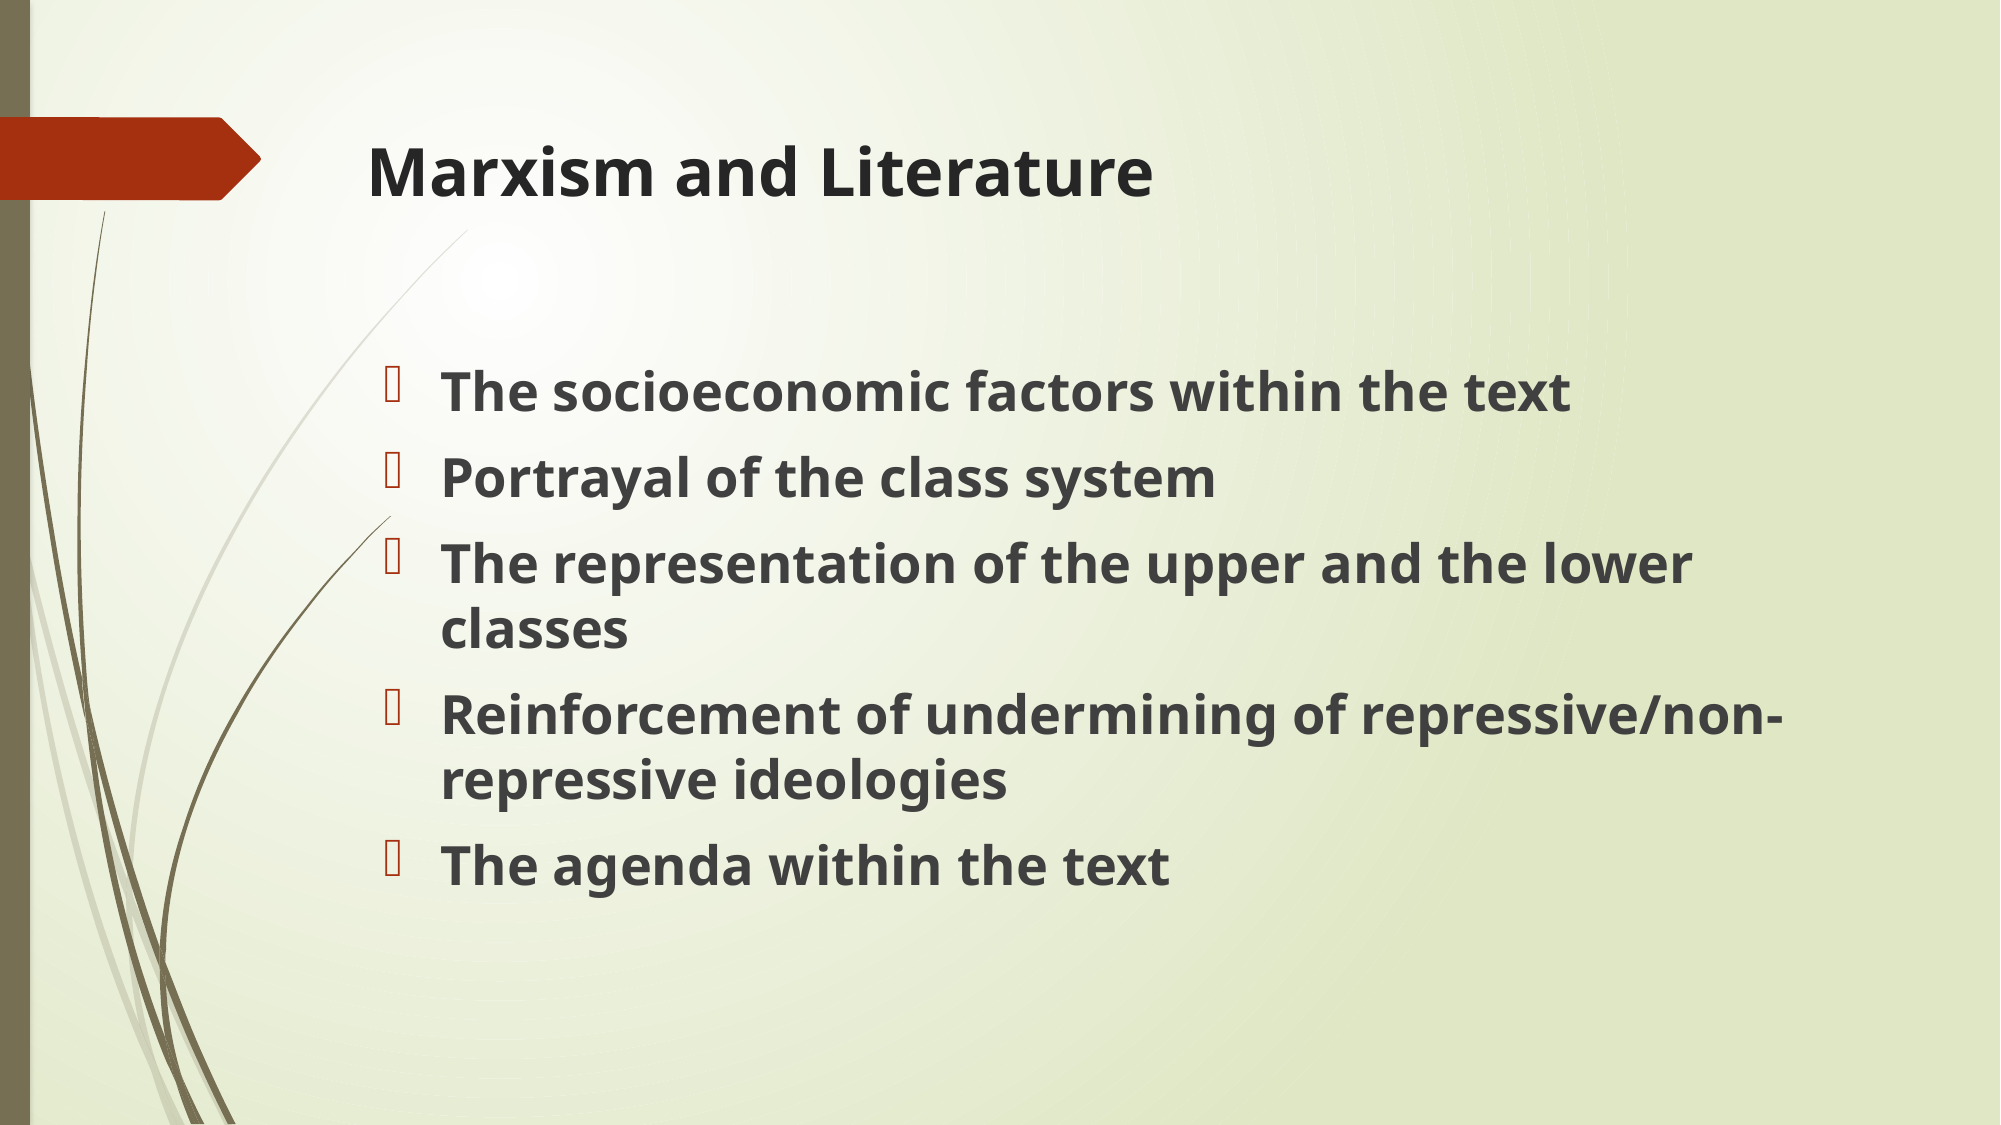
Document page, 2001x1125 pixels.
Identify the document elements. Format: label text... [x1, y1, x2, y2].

list The socioeconomic factors within the text Portrayal of the class system The representation of the upper and the lower classes Reinforcement of undermining of repressive/non-repressive ideologies The agenda within the text [368, 350, 1892, 970]
title Marxism and Literature [351, 122, 1814, 333]
